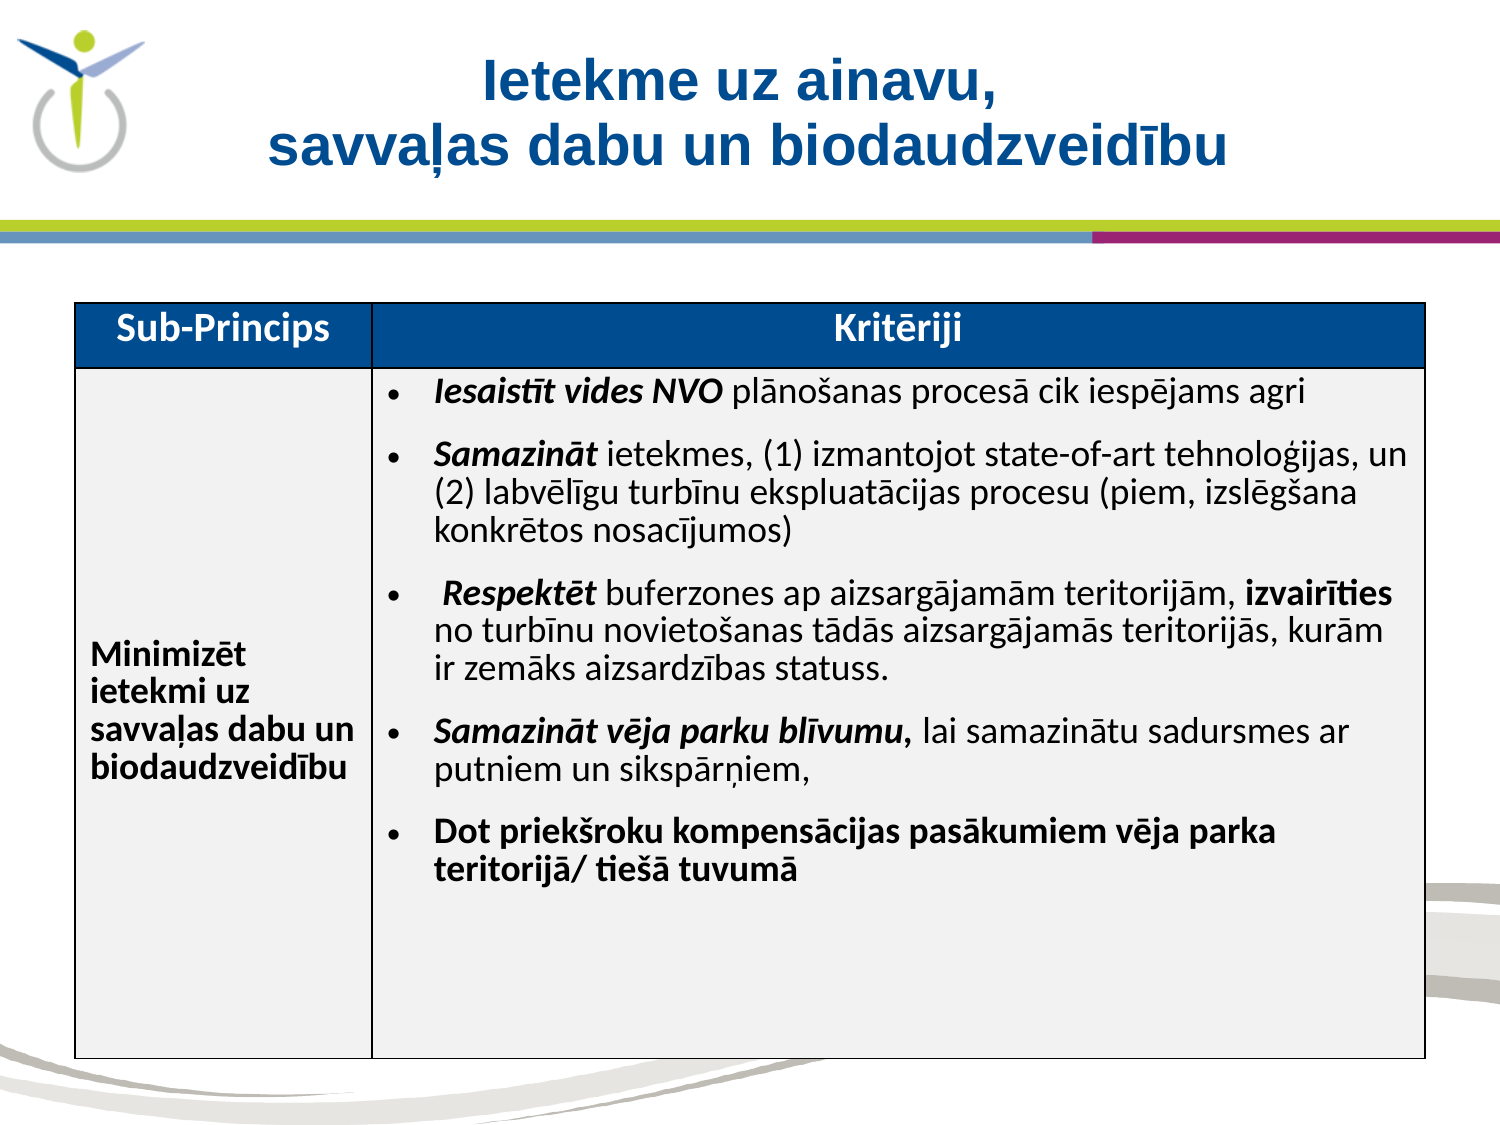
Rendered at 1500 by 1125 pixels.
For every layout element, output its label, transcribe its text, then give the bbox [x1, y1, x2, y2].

table_cell Iesaistīt vides NVO plānošanas procesā cik iespējams agri Samazināt ietekmes, (1) izmantojot state-of-art tehnoloģijas, un (2) labvēlīgu turbīnu ekspluatācijas procesu (piem, izslēgšana konkrētos nosacījumos) Respektēt buferzones ap aizsargājamām teritorijām, izvairīties no turbīnu novietošanas tādās aizsargājamās teritorijās, kurām ir zemāks aizsardzības statuss. Samazināt vēja parku blīvumu, lai samazinātu sadursmes ar putniem un sikspārņiem, Dot priekšroku kompensācijas pasākumiem vēja parka teritorijā/ tiešā tuvumā [373, 369, 1424, 1058]
table_header Kritēriji [373, 304, 1424, 367]
table_header Sub-Princips [76, 304, 371, 367]
picture [17, 30, 145, 173]
table_cell Minimizēt ietekmi uz savvaļas dabu un biodaudzveidību [76, 369, 371, 1058]
title Ietekme uz ainavu, savvaļas dabu un biodaudzveidību [152, 19, 1346, 207]
